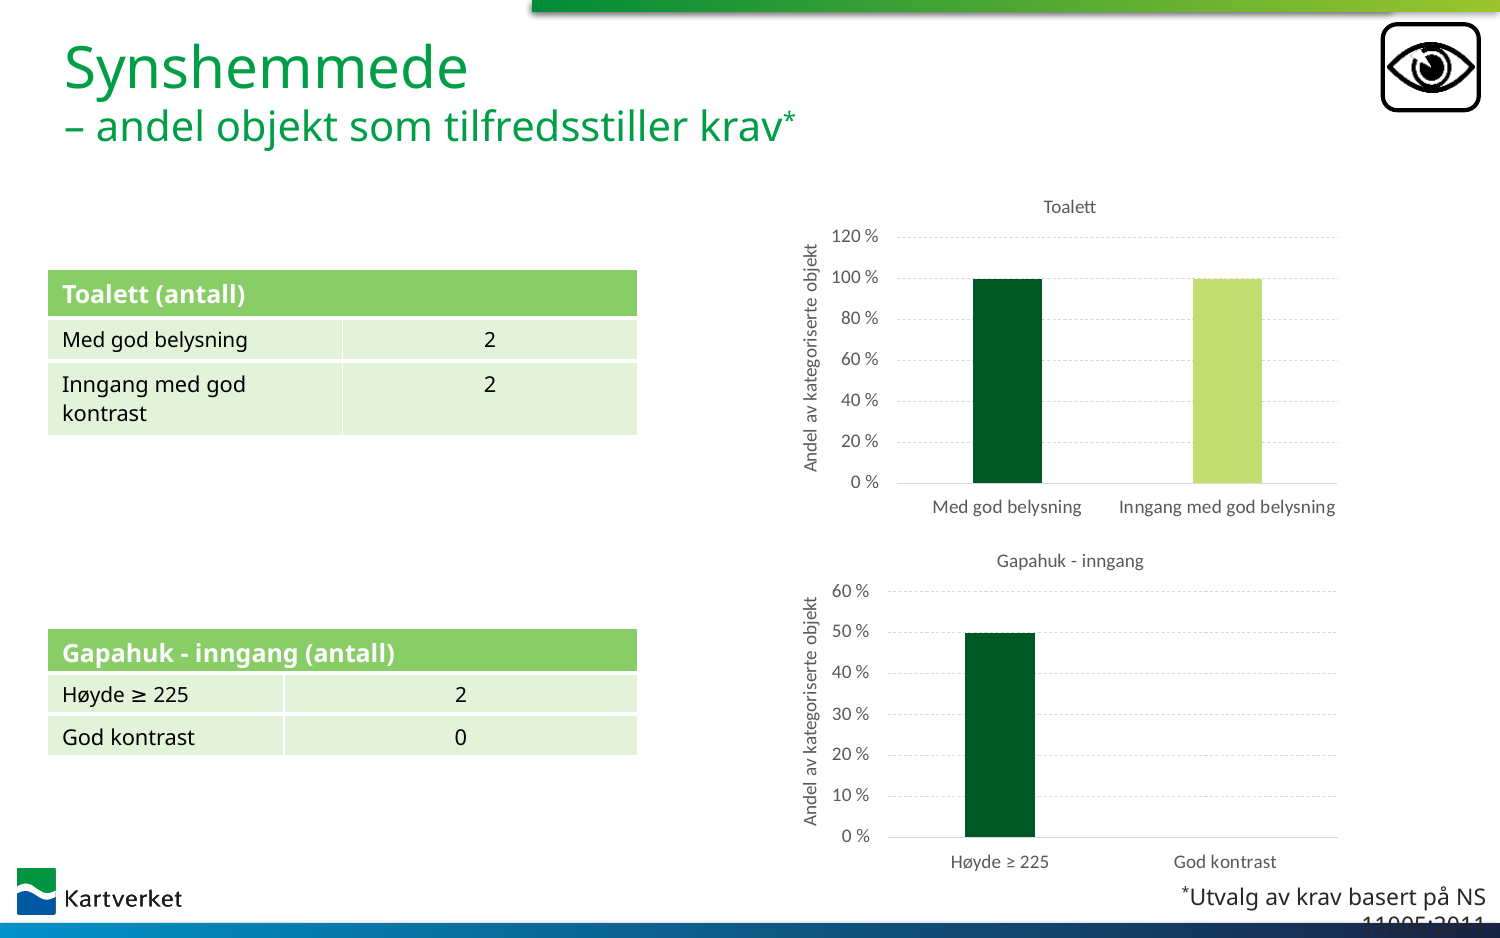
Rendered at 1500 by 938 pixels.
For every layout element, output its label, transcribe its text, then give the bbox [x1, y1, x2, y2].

table_cell 2 [343, 363, 637, 435]
table_cell Inngang med god kontrast [48, 363, 342, 435]
table_header Toalett (antall) [48, 270, 637, 316]
table_cell Med god belysning [48, 320, 342, 359]
picture [791, 187, 1348, 526]
table_cell Høyde ≥ 225 [48, 675, 283, 712]
table_header Gapahuk - inngang (antall) [48, 629, 637, 671]
picture [791, 541, 1349, 880]
table_cell 2 [343, 320, 637, 359]
text_box Synshemmede – andel objekt som tilfredsstiller krav* [49, 24, 1431, 158]
table_cell 2 [285, 675, 637, 712]
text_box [1382, 24, 1480, 111]
table_cell God kontrast [48, 716, 283, 755]
text_box *Utvalg av krav basert på NS 11005:2011 [1068, 873, 1500, 938]
table_cell 0 [285, 716, 637, 755]
